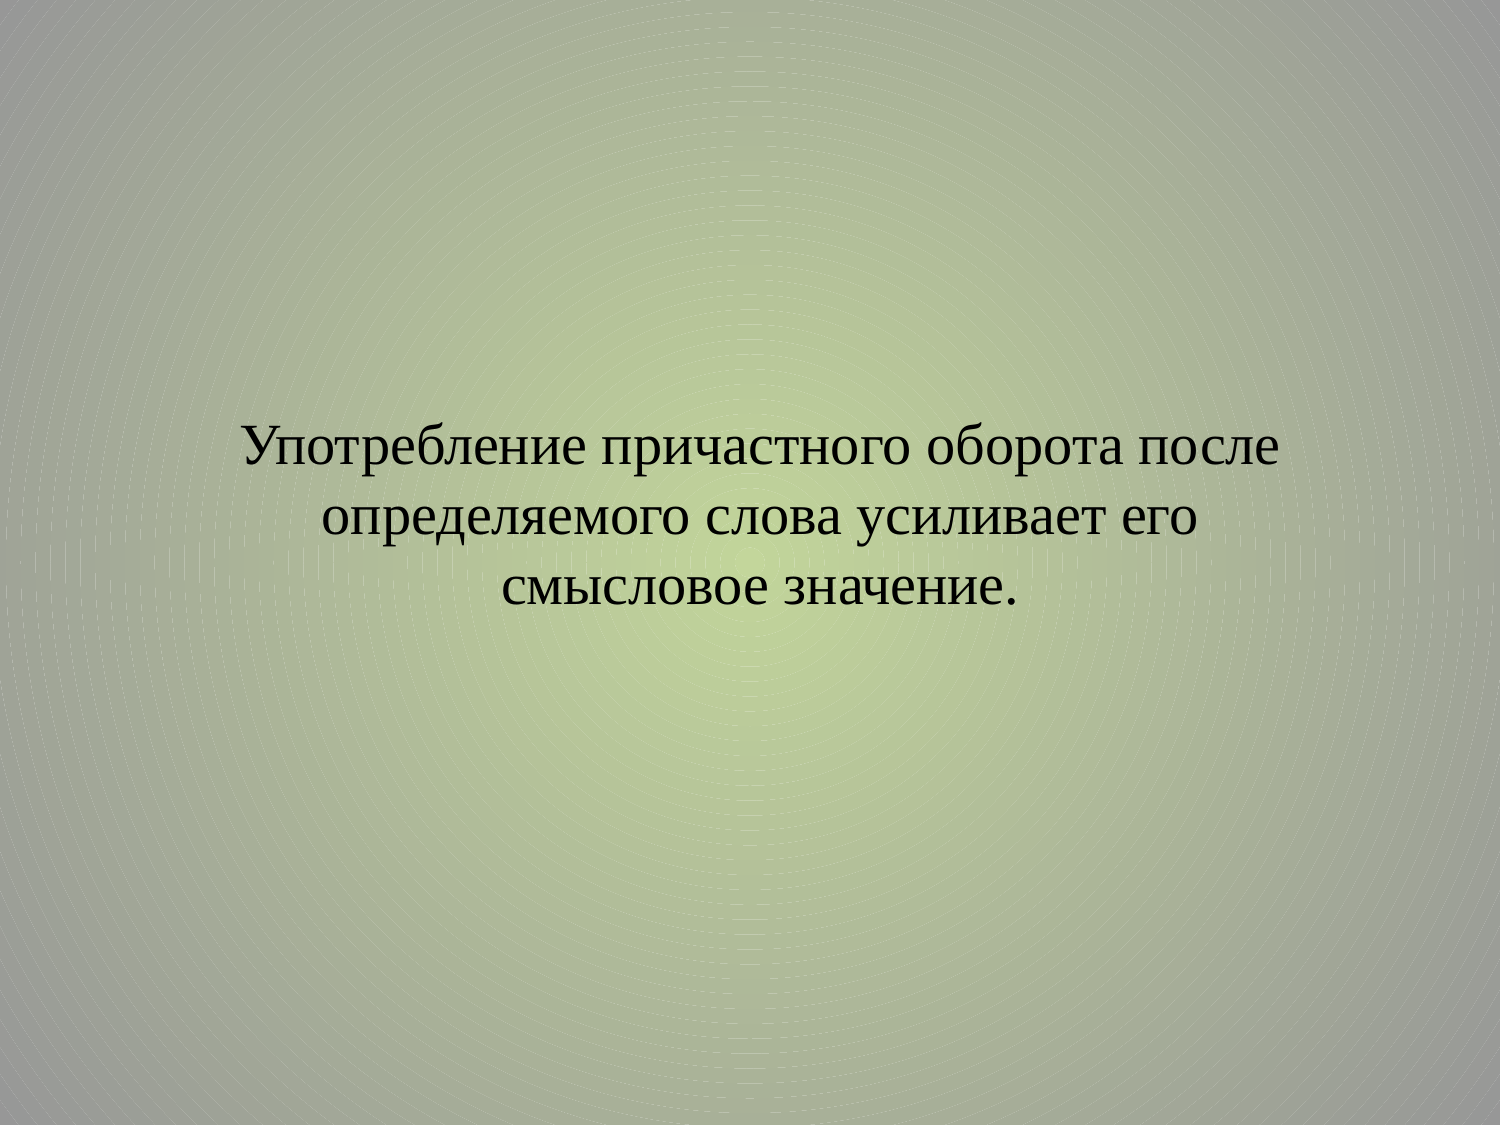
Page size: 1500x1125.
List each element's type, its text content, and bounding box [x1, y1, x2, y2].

text_box Употребление причастного оборота после определяемого слова усиливает его смысловое значение. [199, 398, 1322, 624]
